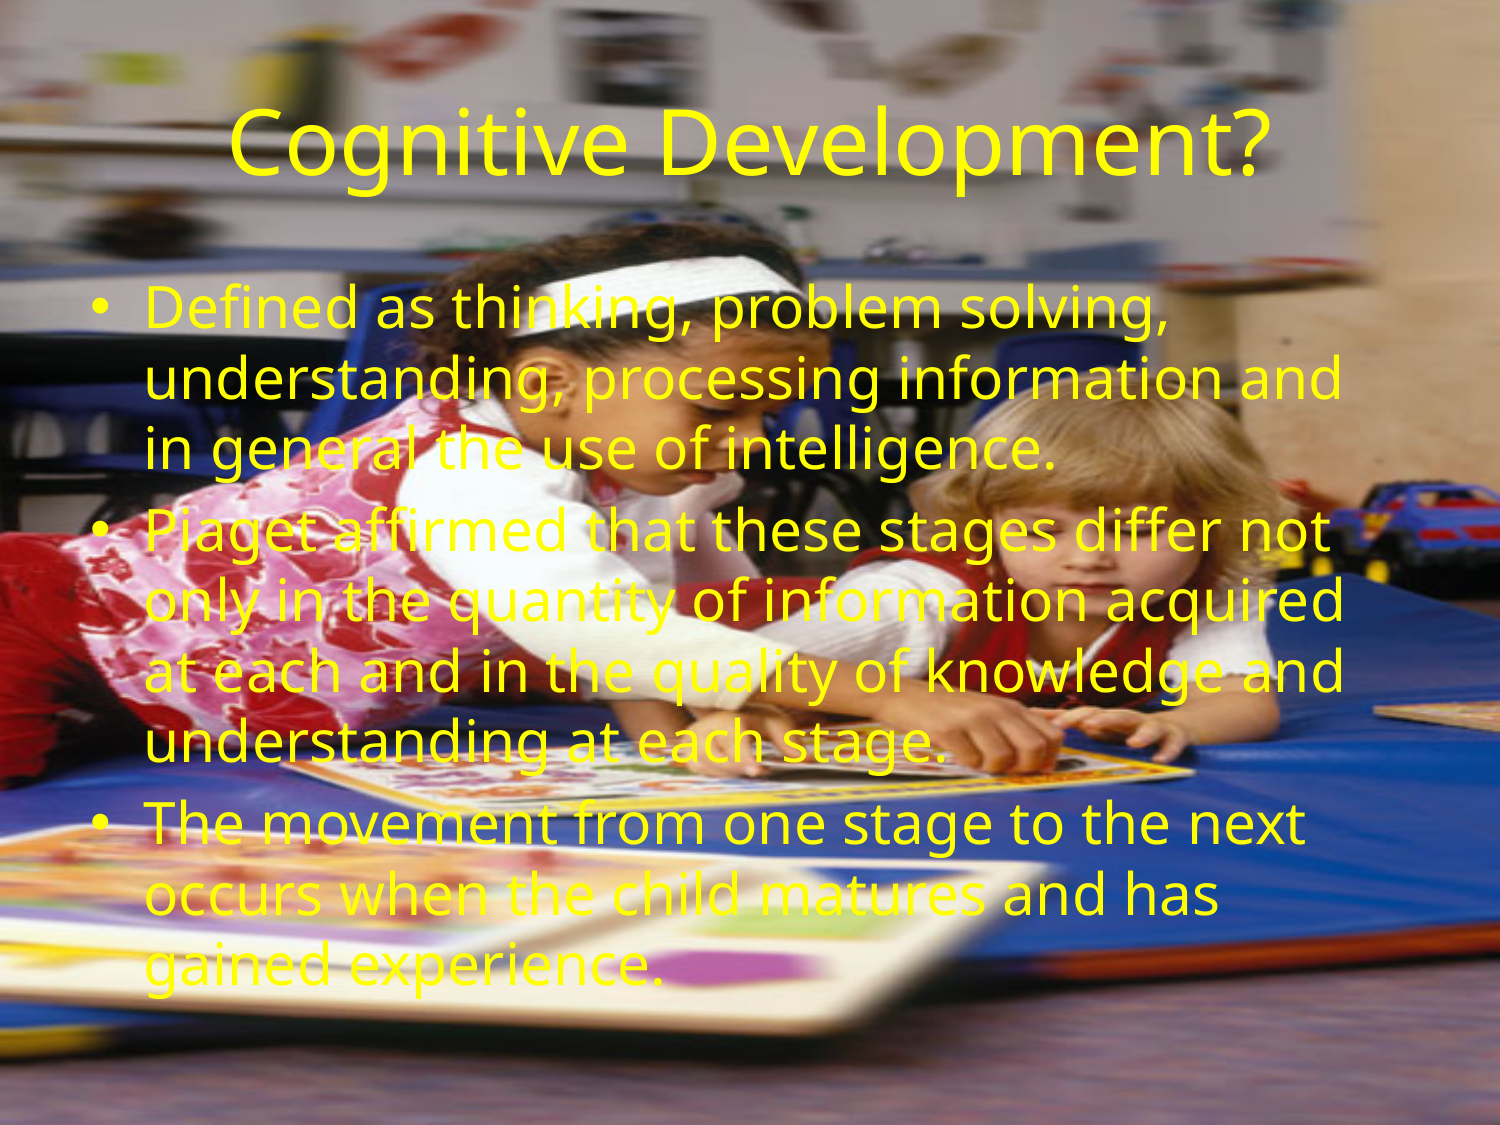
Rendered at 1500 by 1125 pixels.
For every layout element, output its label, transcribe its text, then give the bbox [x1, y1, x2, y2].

picture [0, 0, 1500, 1125]
list Defined as thinking, problem solving, understanding, processing information and in general the use of intelligence. Piaget affirmed that these stages differ not only in the quantity of information acquired at each and in the quality of knowledge and understanding at each stage. The movement from one stage to the next occurs when the child matures and has gained experience. [74, 262, 1426, 1006]
title Cognitive Development? [74, 44, 1426, 233]
